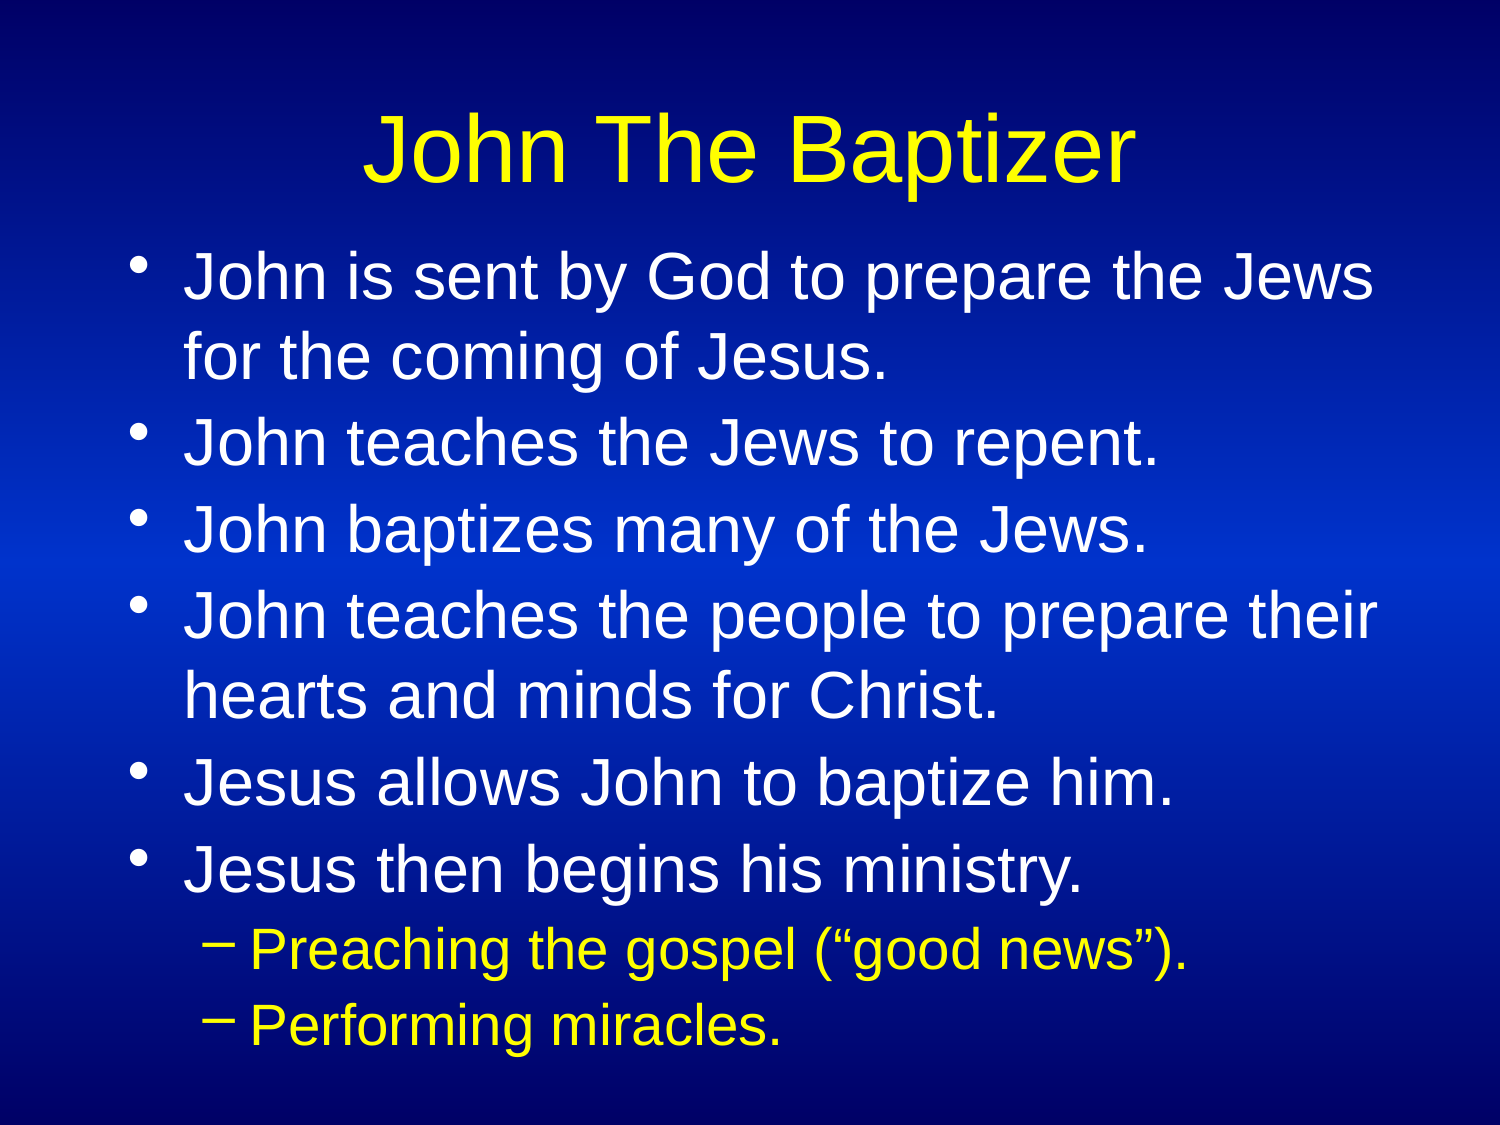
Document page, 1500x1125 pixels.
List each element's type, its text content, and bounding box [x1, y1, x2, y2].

title John The Baptizer [37, 50, 1463, 238]
list John is sent by God to prepare the Jews for the coming of Jesus. John teaches the Jews to repent. John baptizes many of the Jews. John teaches the people to prepare their hearts and minds for Christ. Jesus allows John to baptize him. Jesus then begins his ministry. Preaching the gospel (“good news”). Performing miracles. [112, 224, 1438, 1088]
